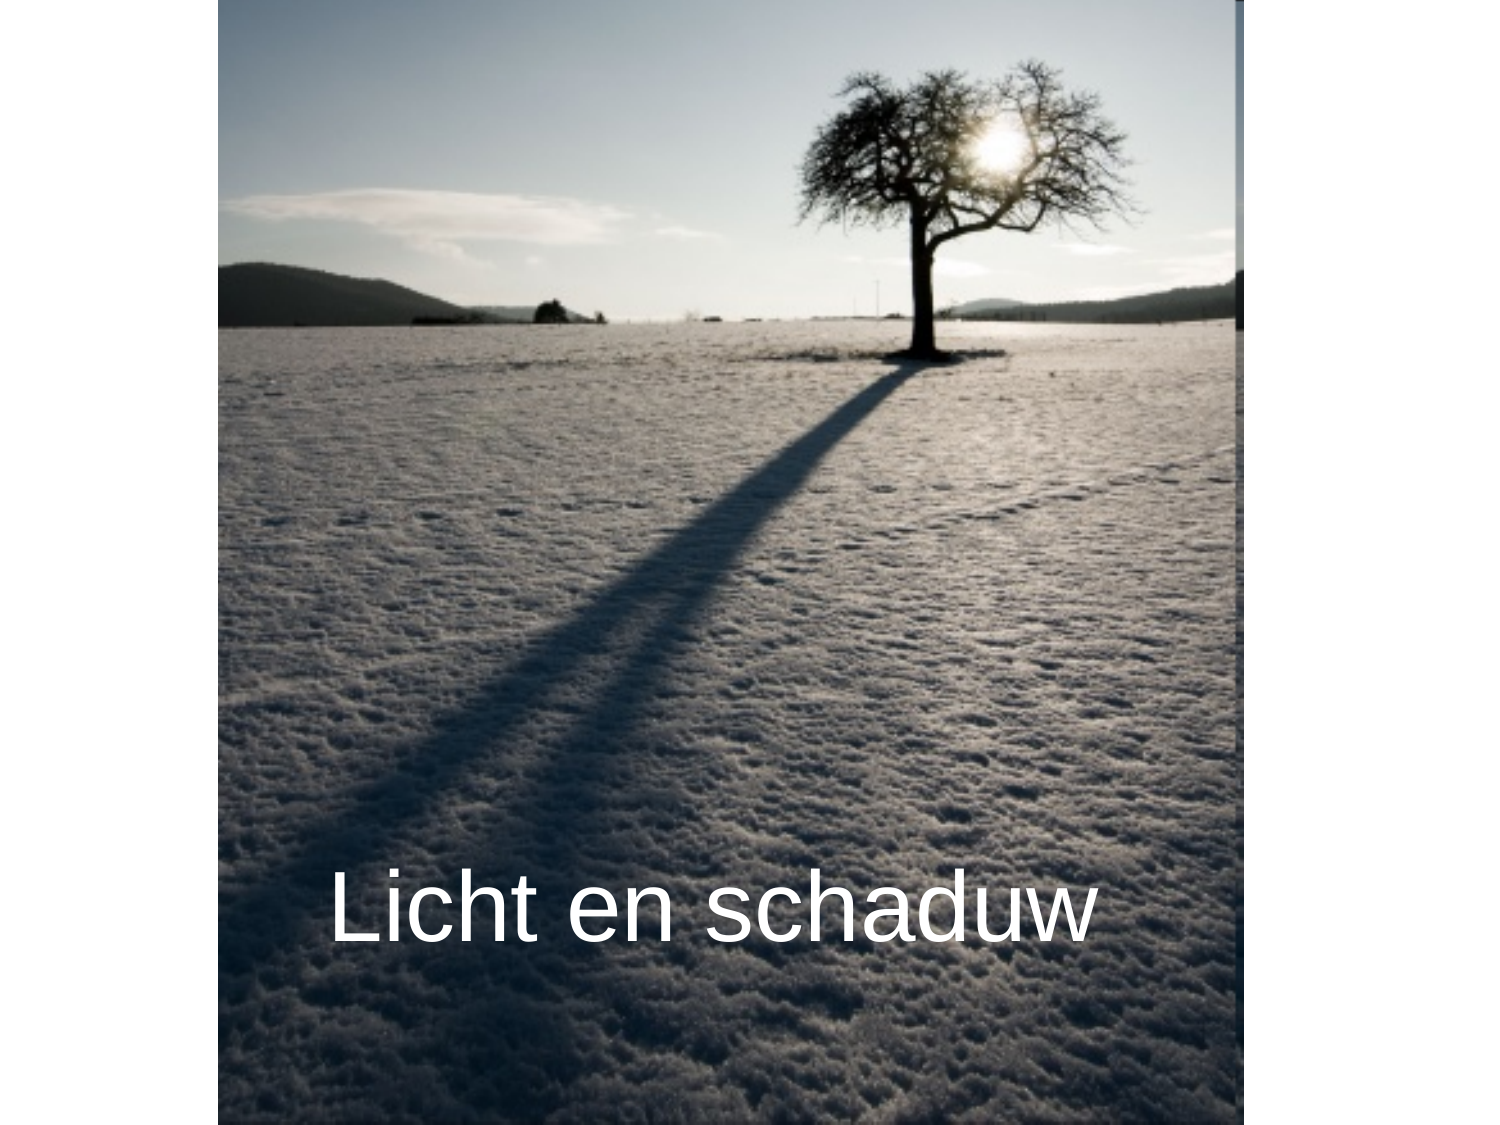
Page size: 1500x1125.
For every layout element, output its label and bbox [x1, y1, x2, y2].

picture [218, 0, 1244, 1125]
